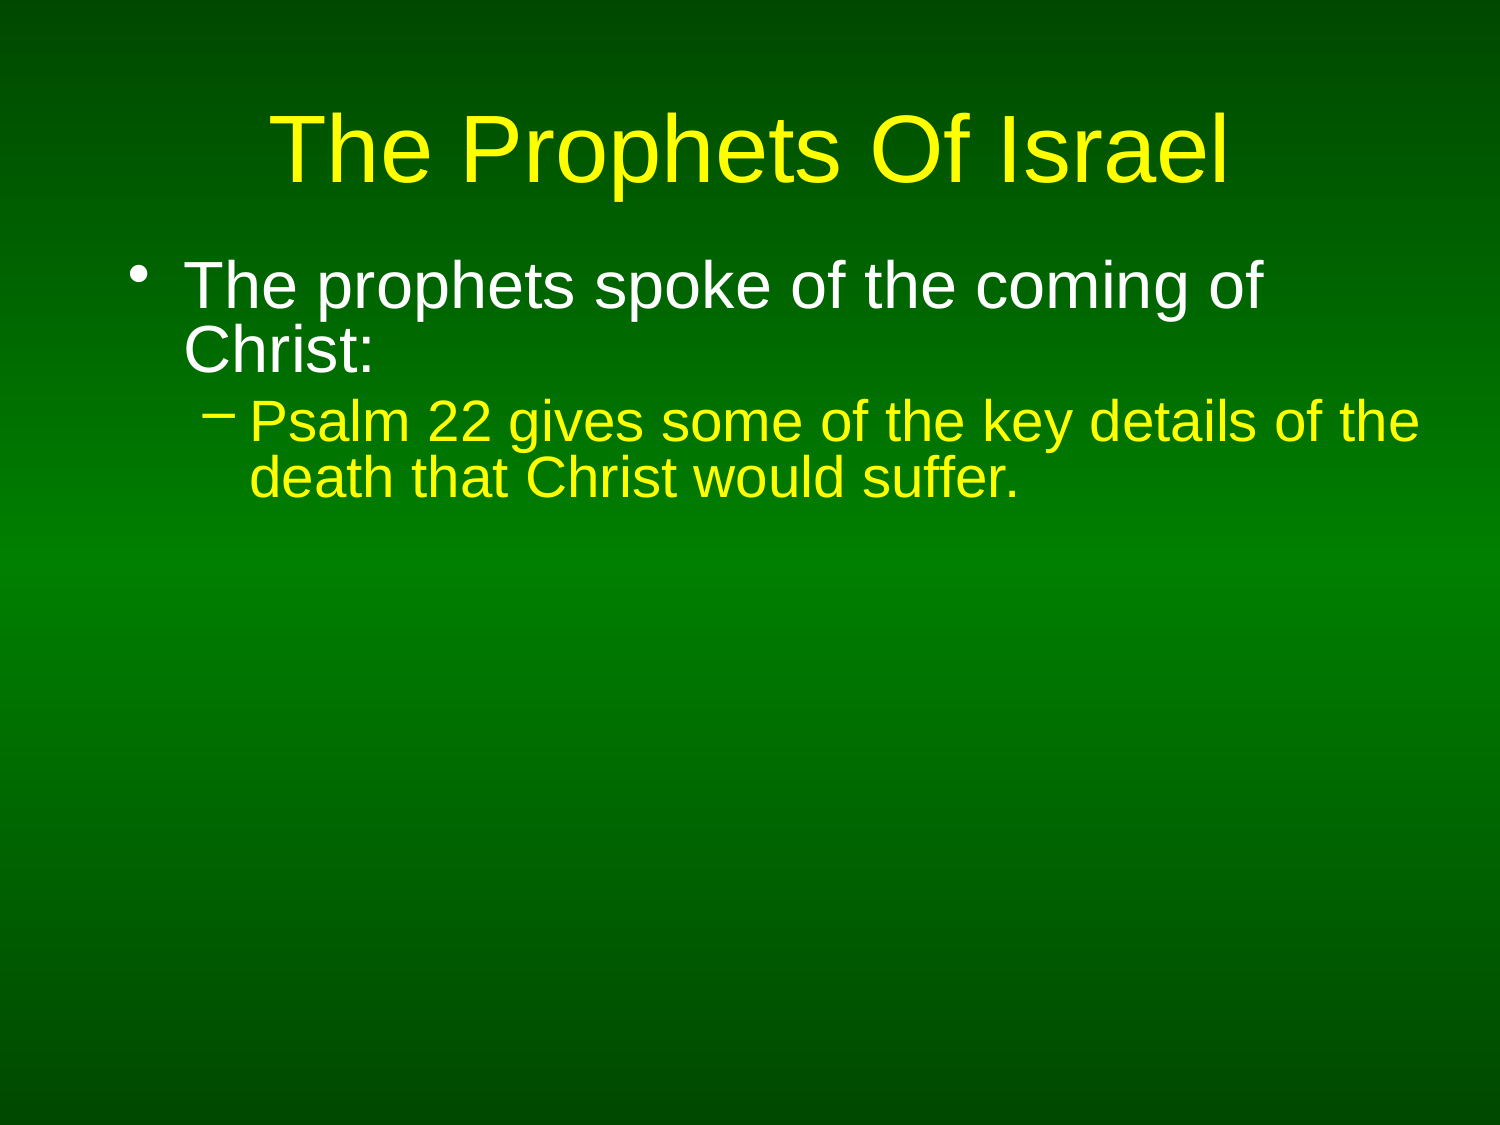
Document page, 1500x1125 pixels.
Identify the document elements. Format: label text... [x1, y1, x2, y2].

list The prophets spoke of the coming of Christ: Psalm 22 gives some of the key details of the death that Christ would suffer. [112, 249, 1438, 875]
title The Prophets Of Israel [37, 50, 1463, 238]
